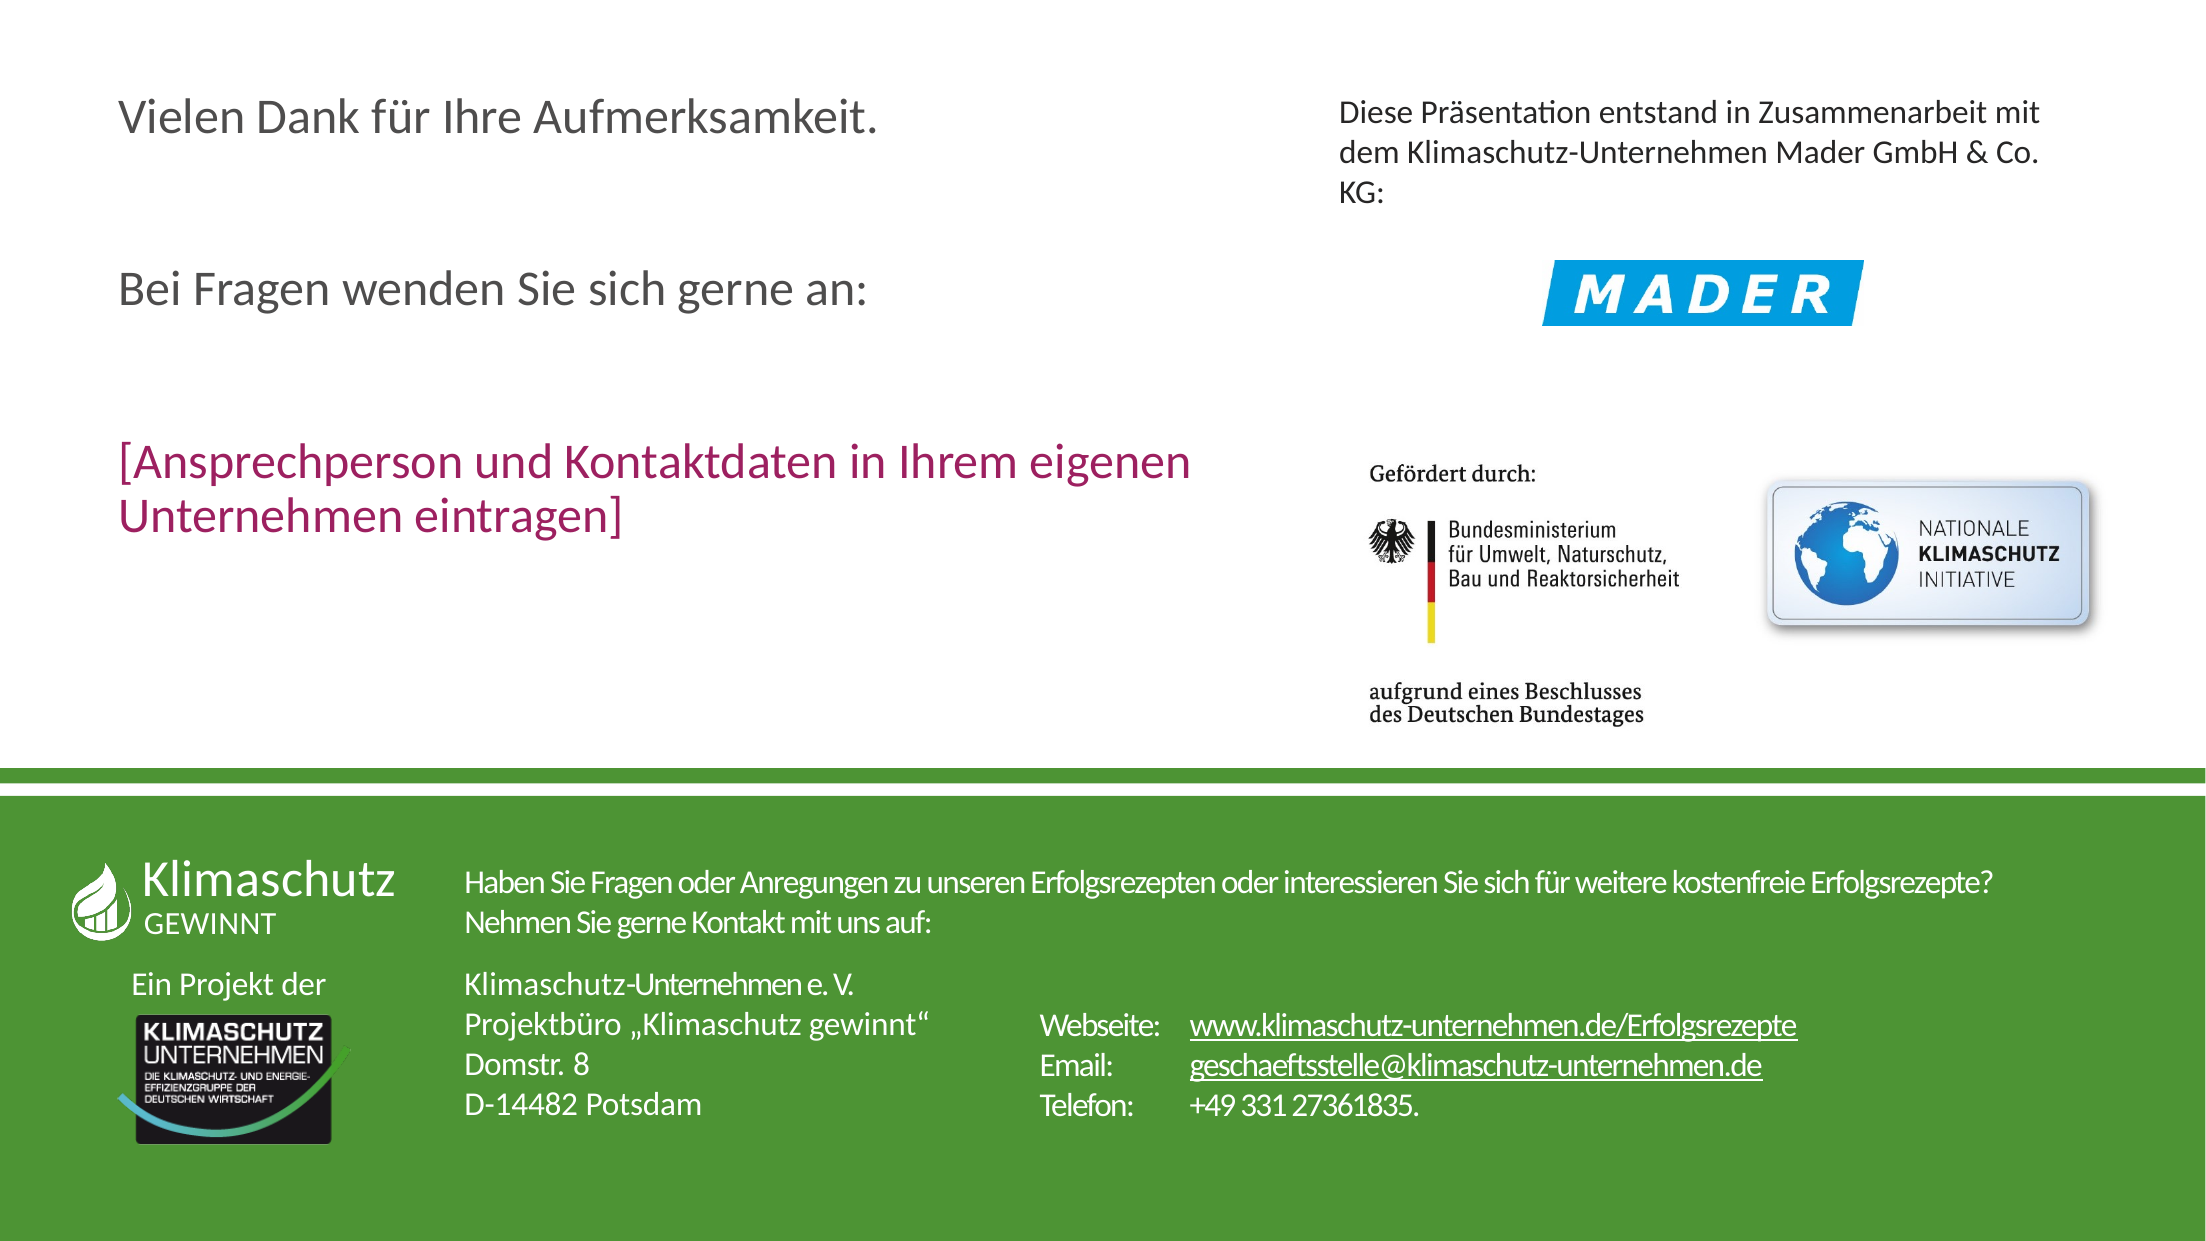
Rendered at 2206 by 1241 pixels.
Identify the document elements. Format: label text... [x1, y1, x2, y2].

list Vielen Dank für Ihre Aufmerksamkeit. Bei Fragen wenden Sie sich gerne an: [Ansprechperson und Kontaktdaten in Ihrem eigenen Unternehmen eintragen] [101, 82, 1266, 728]
picture [100, 998, 369, 1161]
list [1541, 260, 1864, 326]
picture [1267, 424, 2151, 762]
picture [70, 861, 133, 942]
